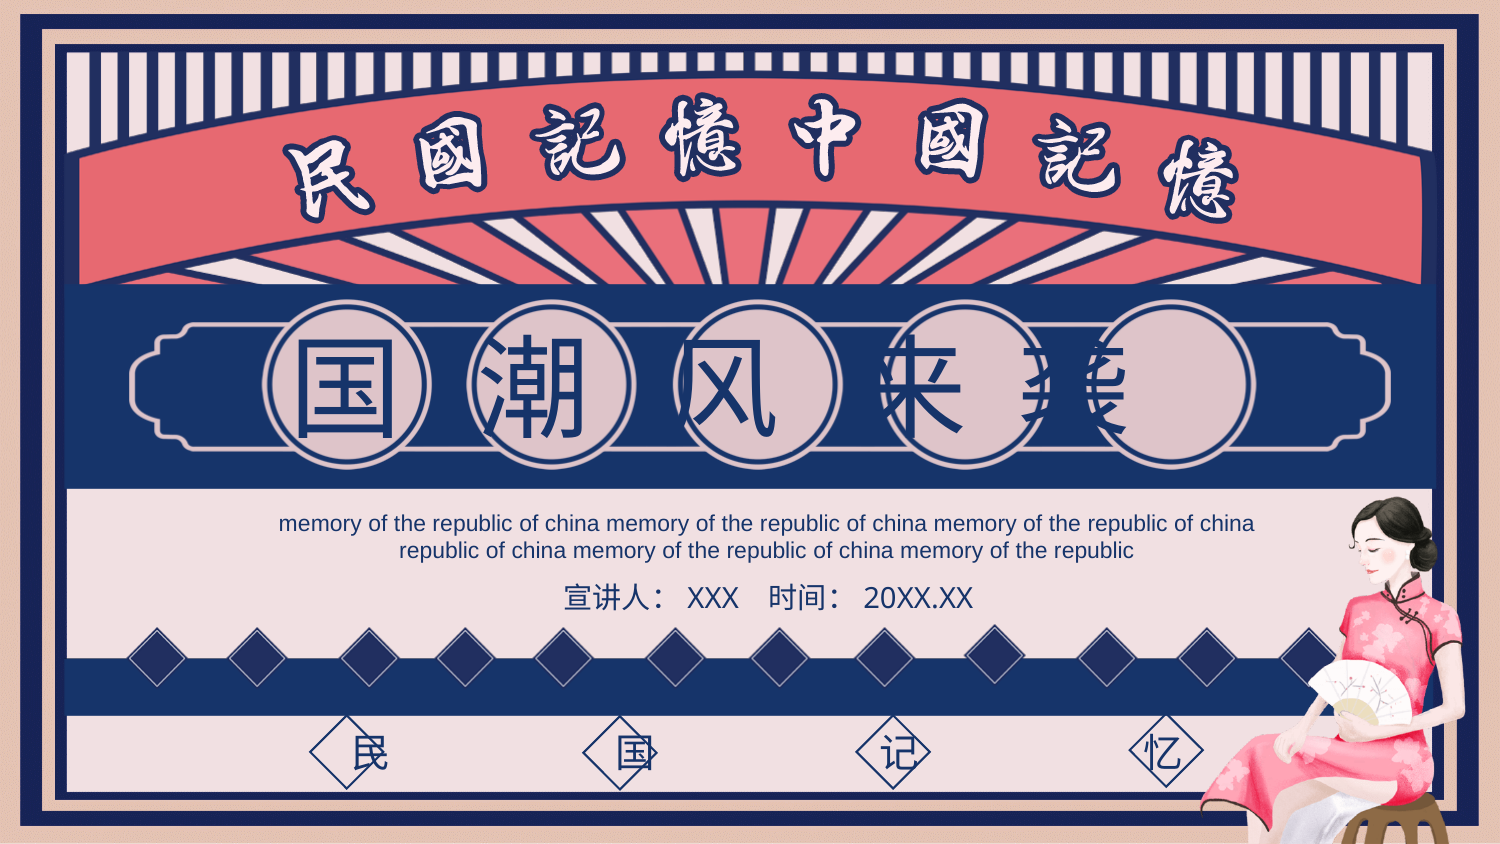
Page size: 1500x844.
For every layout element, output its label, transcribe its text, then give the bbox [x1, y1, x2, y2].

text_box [310, 713, 1192, 790]
text_box memory of the republic of china memory of the republic of china memory of the republic of china republic of china memory of the republic of china memory of the republic [263, 501, 1192, 571]
text_box 宣讲人：XXX 时间：20XX.XX [548, 571, 989, 622]
picture [0, 0, 1500, 844]
